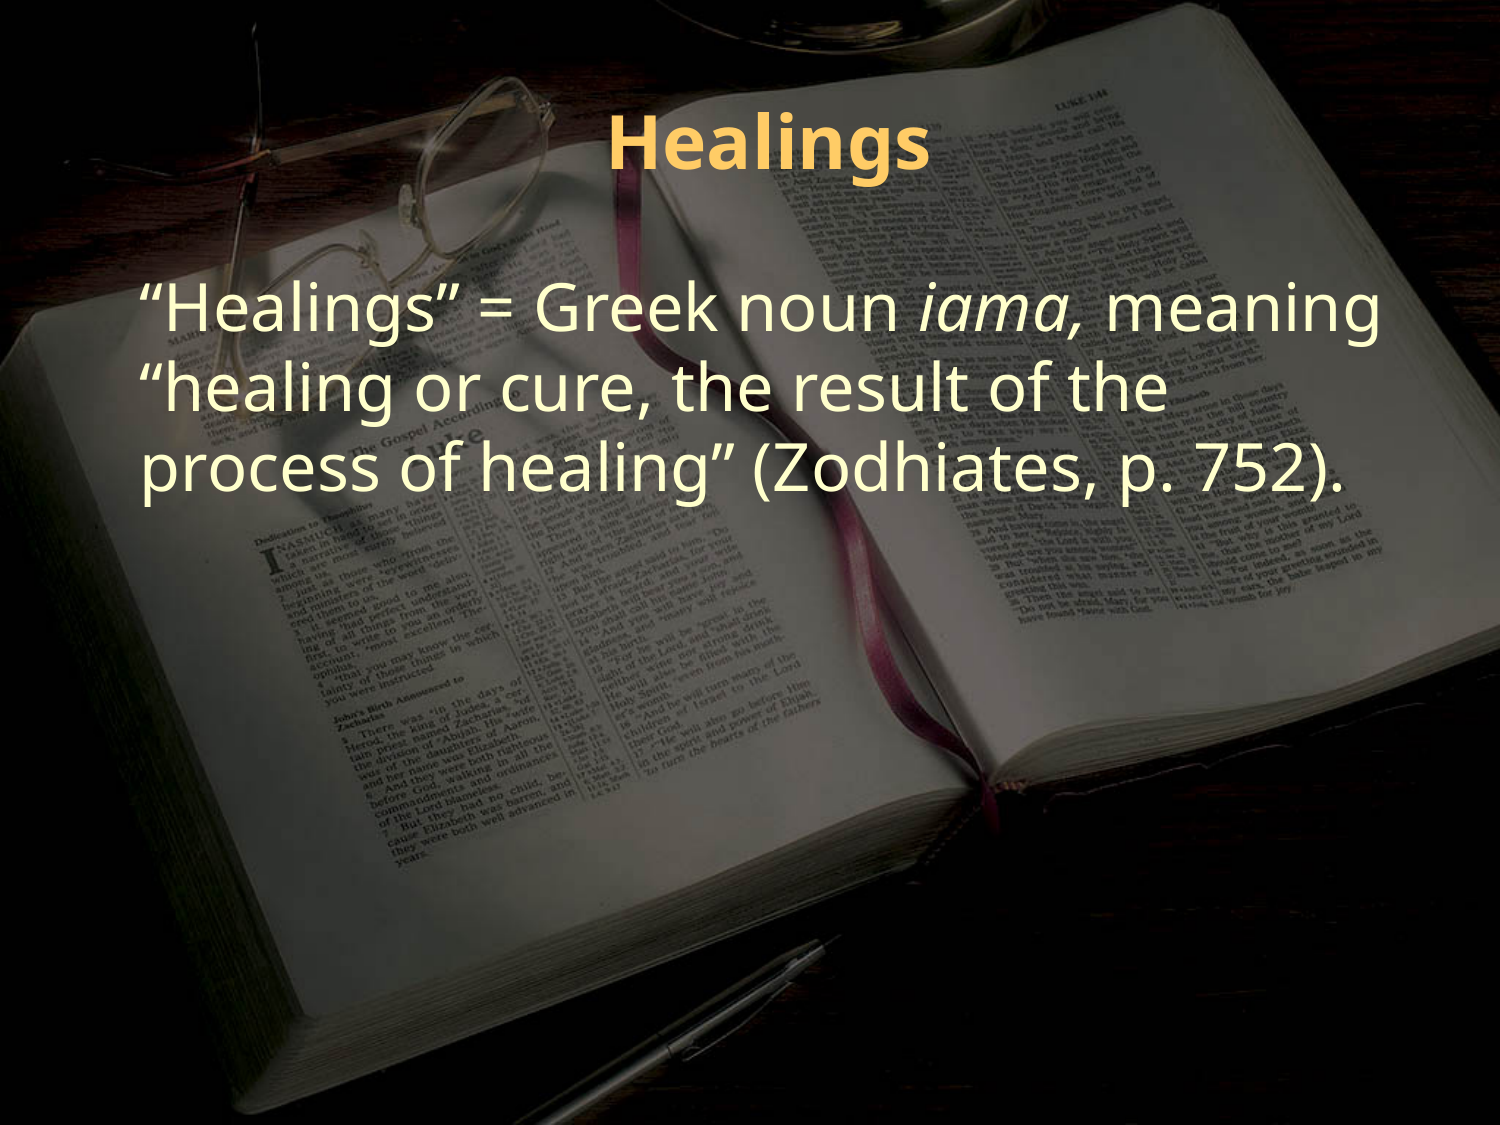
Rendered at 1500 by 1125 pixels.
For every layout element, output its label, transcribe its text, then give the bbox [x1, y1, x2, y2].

picture [0, 0, 1500, 1125]
text_box Healings “Healings” = Greek noun iama, meaning “healing or cure, the result of the process of healing” (Zodhiates, p. 752). [124, 87, 1413, 513]
